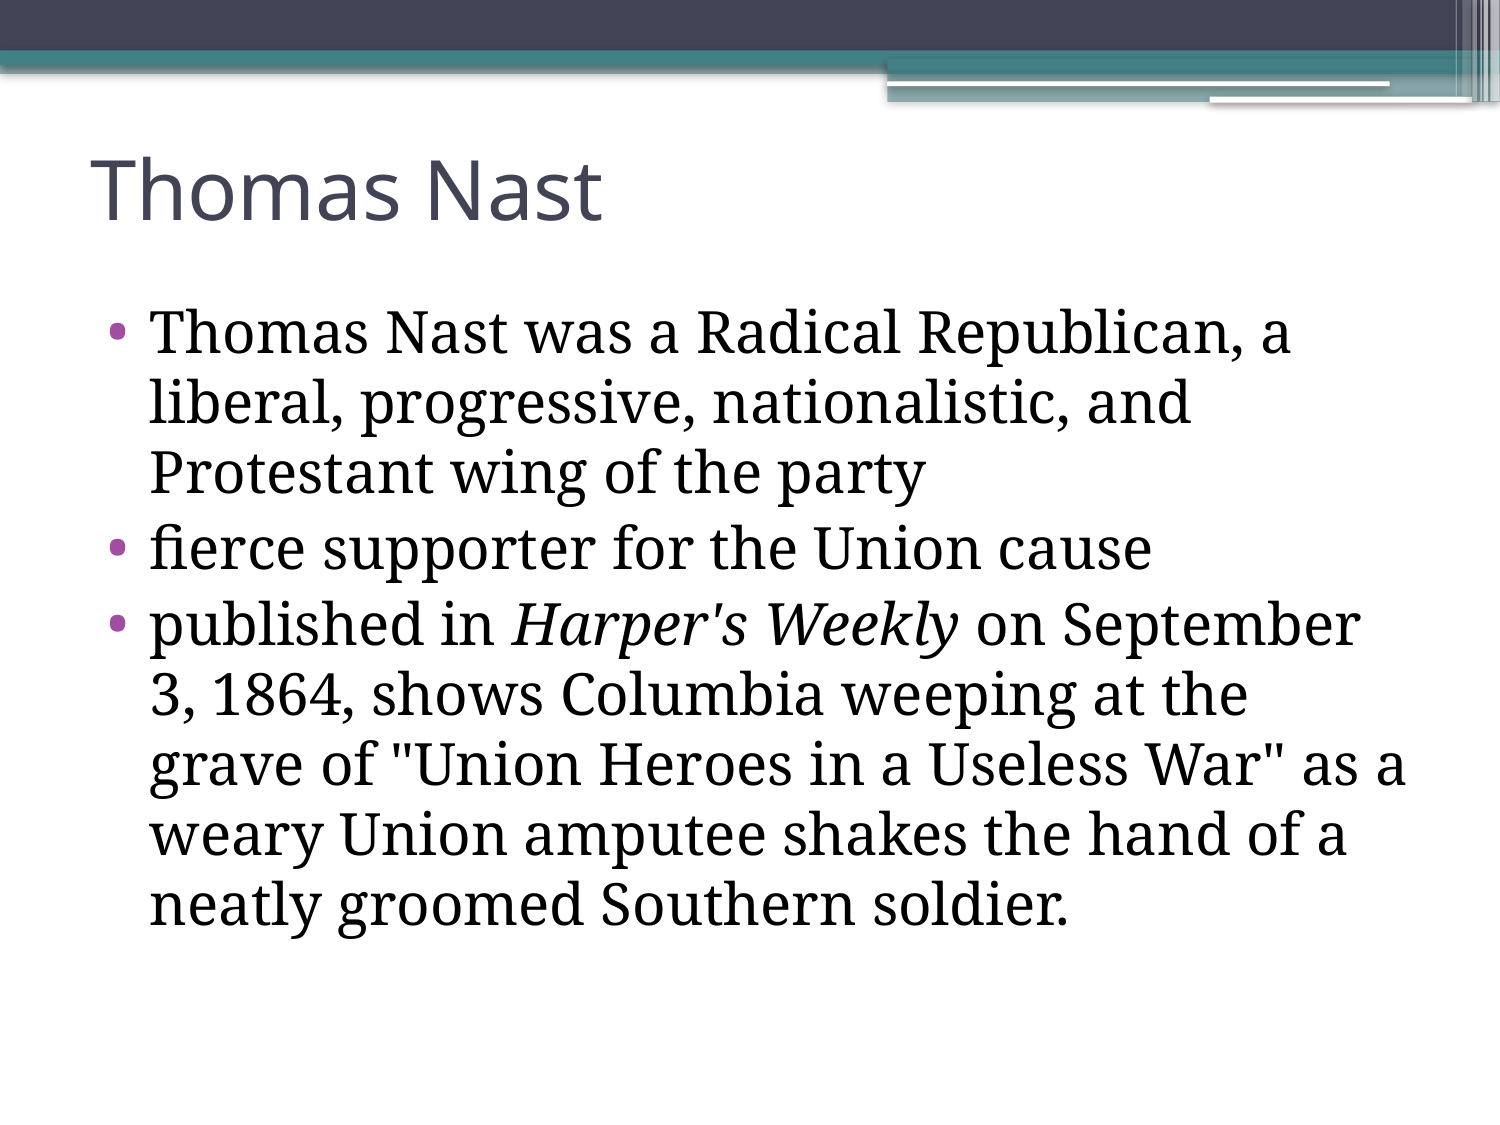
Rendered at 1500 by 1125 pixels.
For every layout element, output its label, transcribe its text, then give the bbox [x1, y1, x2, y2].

title Thomas Nast [74, 99, 1426, 276]
list Thomas Nast was a Radical Republican, a liberal, progressive, nationalistic, and Protestant wing of the party fierce supporter for the Union cause published in Harper's Weekly on September 3, 1864, shows Columbia weeping at the grave of "Union Heroes in a Useless War" as a weary Union amputee shakes the hand of a neatly groomed Southern soldier. [74, 287, 1426, 1079]
